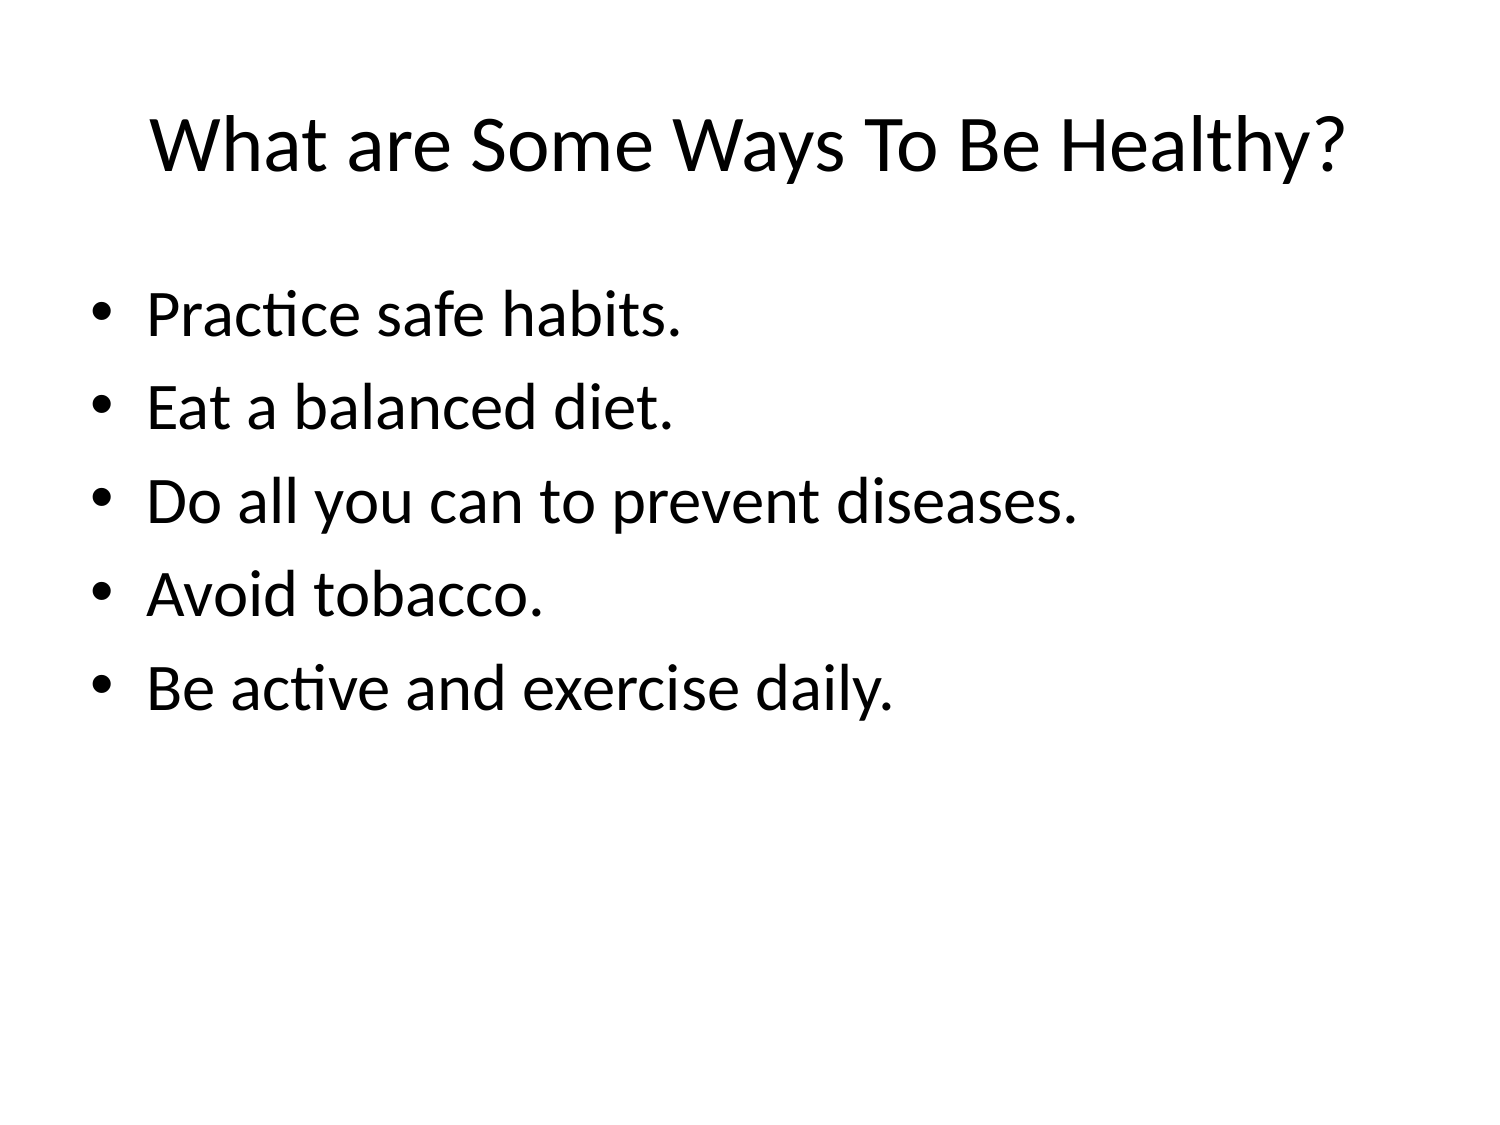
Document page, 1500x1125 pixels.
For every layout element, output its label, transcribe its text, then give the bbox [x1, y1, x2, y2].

title What are Some Ways To Be Healthy? [75, 45, 1425, 233]
list Practice safe habits. Eat a balanced diet. Do all you can to prevent diseases. Avoid tobacco. Be active and exercise daily. [75, 262, 1425, 1005]
